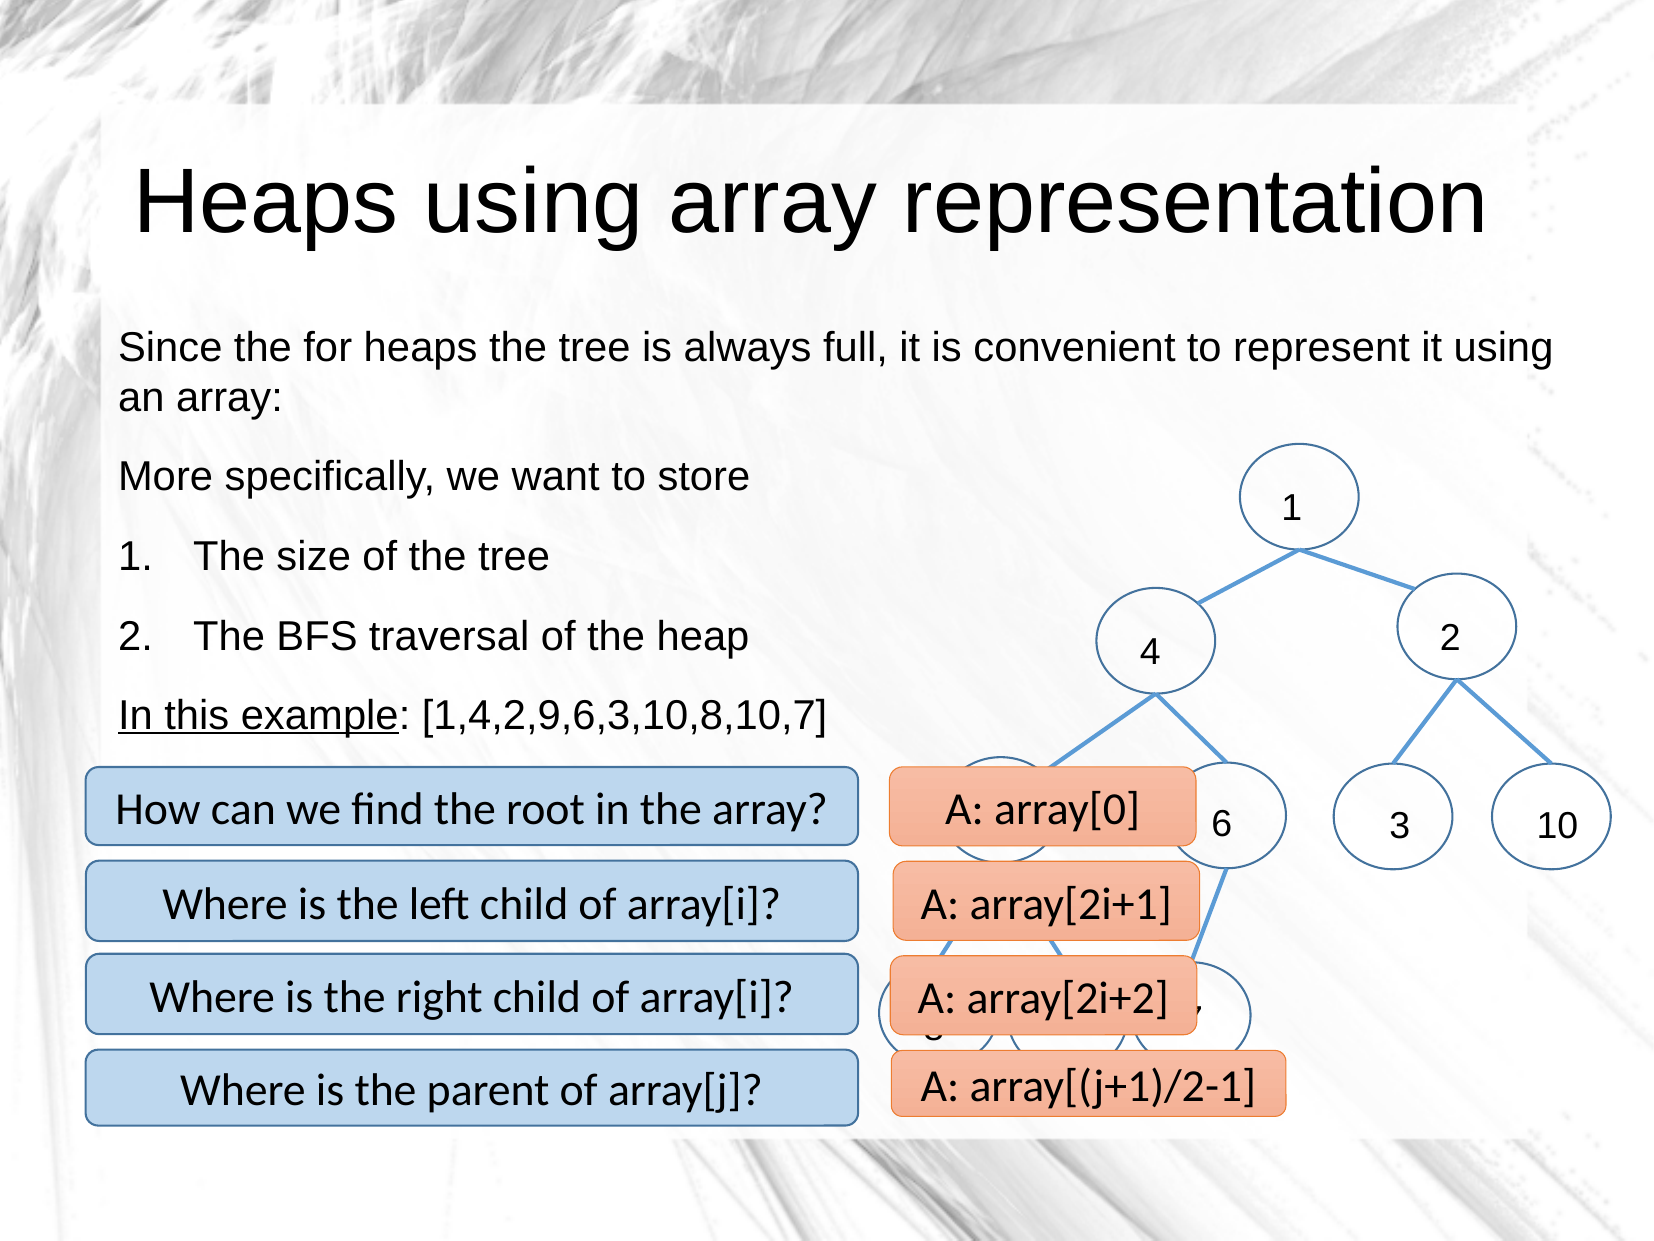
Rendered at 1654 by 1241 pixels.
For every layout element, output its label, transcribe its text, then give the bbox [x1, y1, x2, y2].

text_box Where is the left child of array[i]? [84, 859, 860, 943]
text_box Where is the parent of array[j]? [84, 1048, 860, 1127]
text_box Where is the right child of array[i]? [84, 952, 860, 1036]
picture [0, 0, 1654, 1241]
text_box How can we find the root in the array? [84, 765, 860, 847]
text_box A: array[(j+1)/2-1] [890, 1073, 1287, 1117]
list Since the for heaps the tree is always full, it is convenient to represent it using an array: More specifically, we want to store The size of the tree The BFS traversal of the heap In this example: [1,4,2,9,6,3,10,8,10,7] [118, 319, 1571, 1102]
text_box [879, 443, 1617, 1073]
title Heaps using array representation [118, 112, 1506, 281]
